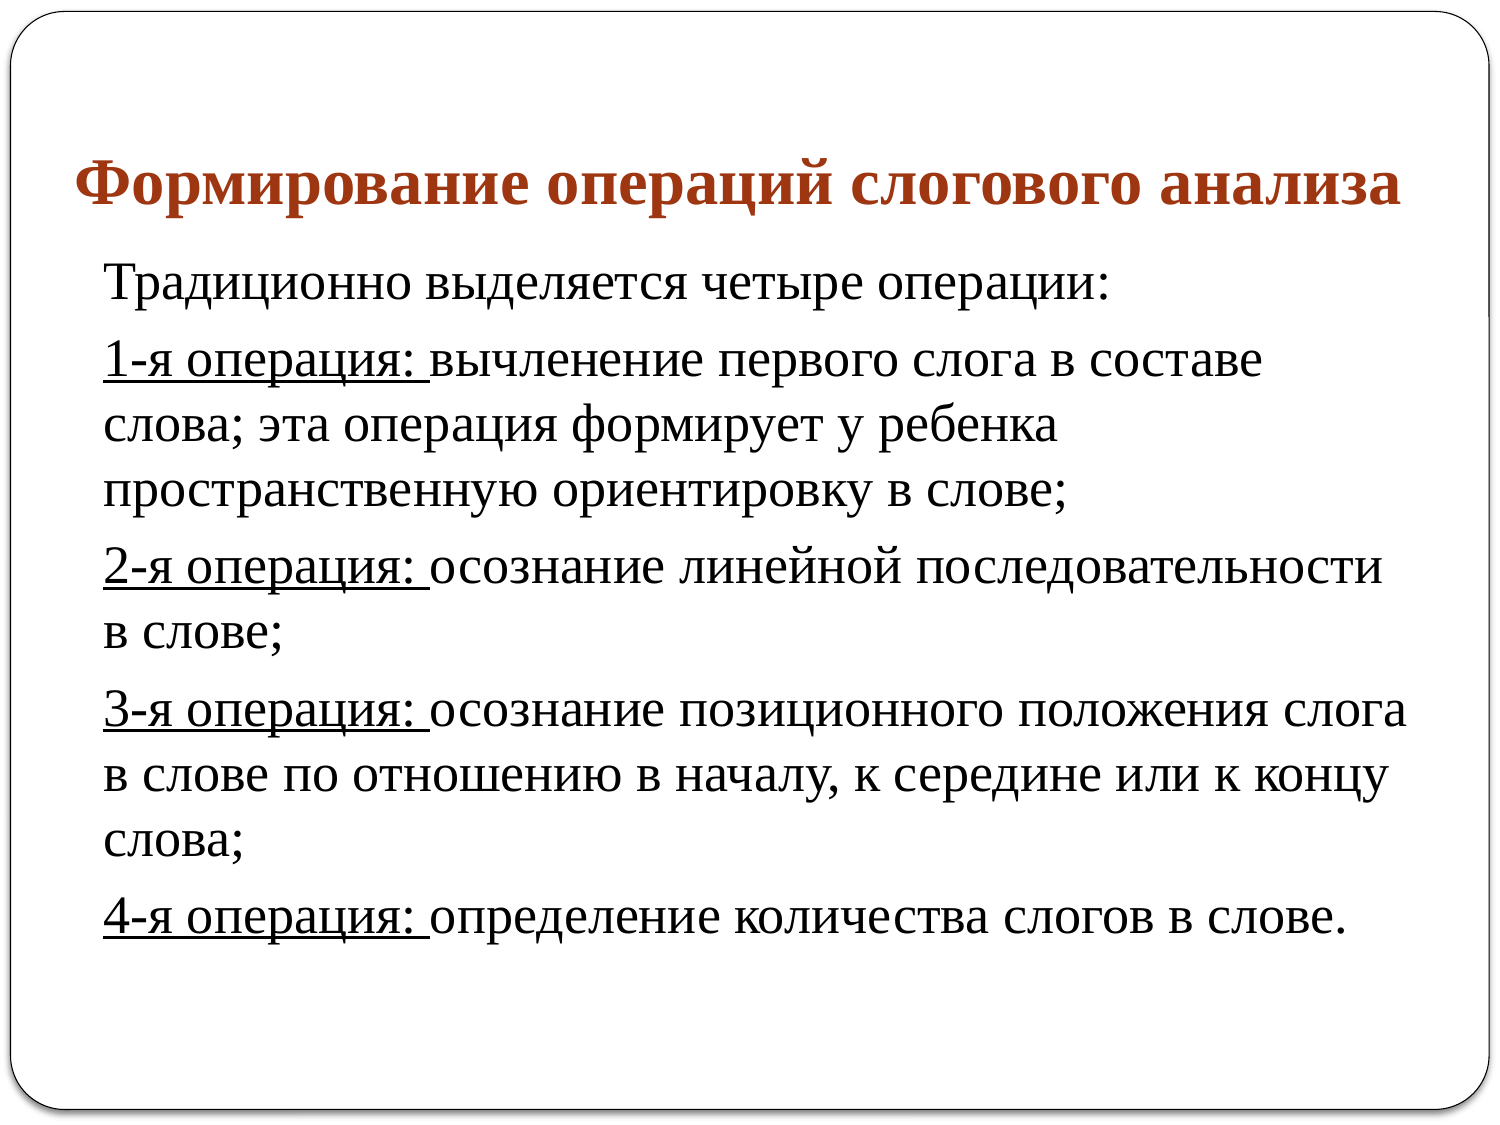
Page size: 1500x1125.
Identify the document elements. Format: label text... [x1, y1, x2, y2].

list Традиционно выделяется четыре операции: 1-я операция: вычленение первого слога в составе слова; эта операция формирует у ребенка пространственную ориентировку в слове; 2-я операция: осознание линейной последовательности в слове; 3-я операция: осознание позиционного положения слога в слове по отношению в началу, к середине или к концу слова; 4-я операция: определение количества слогов в слове. [88, 237, 1425, 988]
title Формирование операций слогового анализа [53, 45, 1425, 233]
